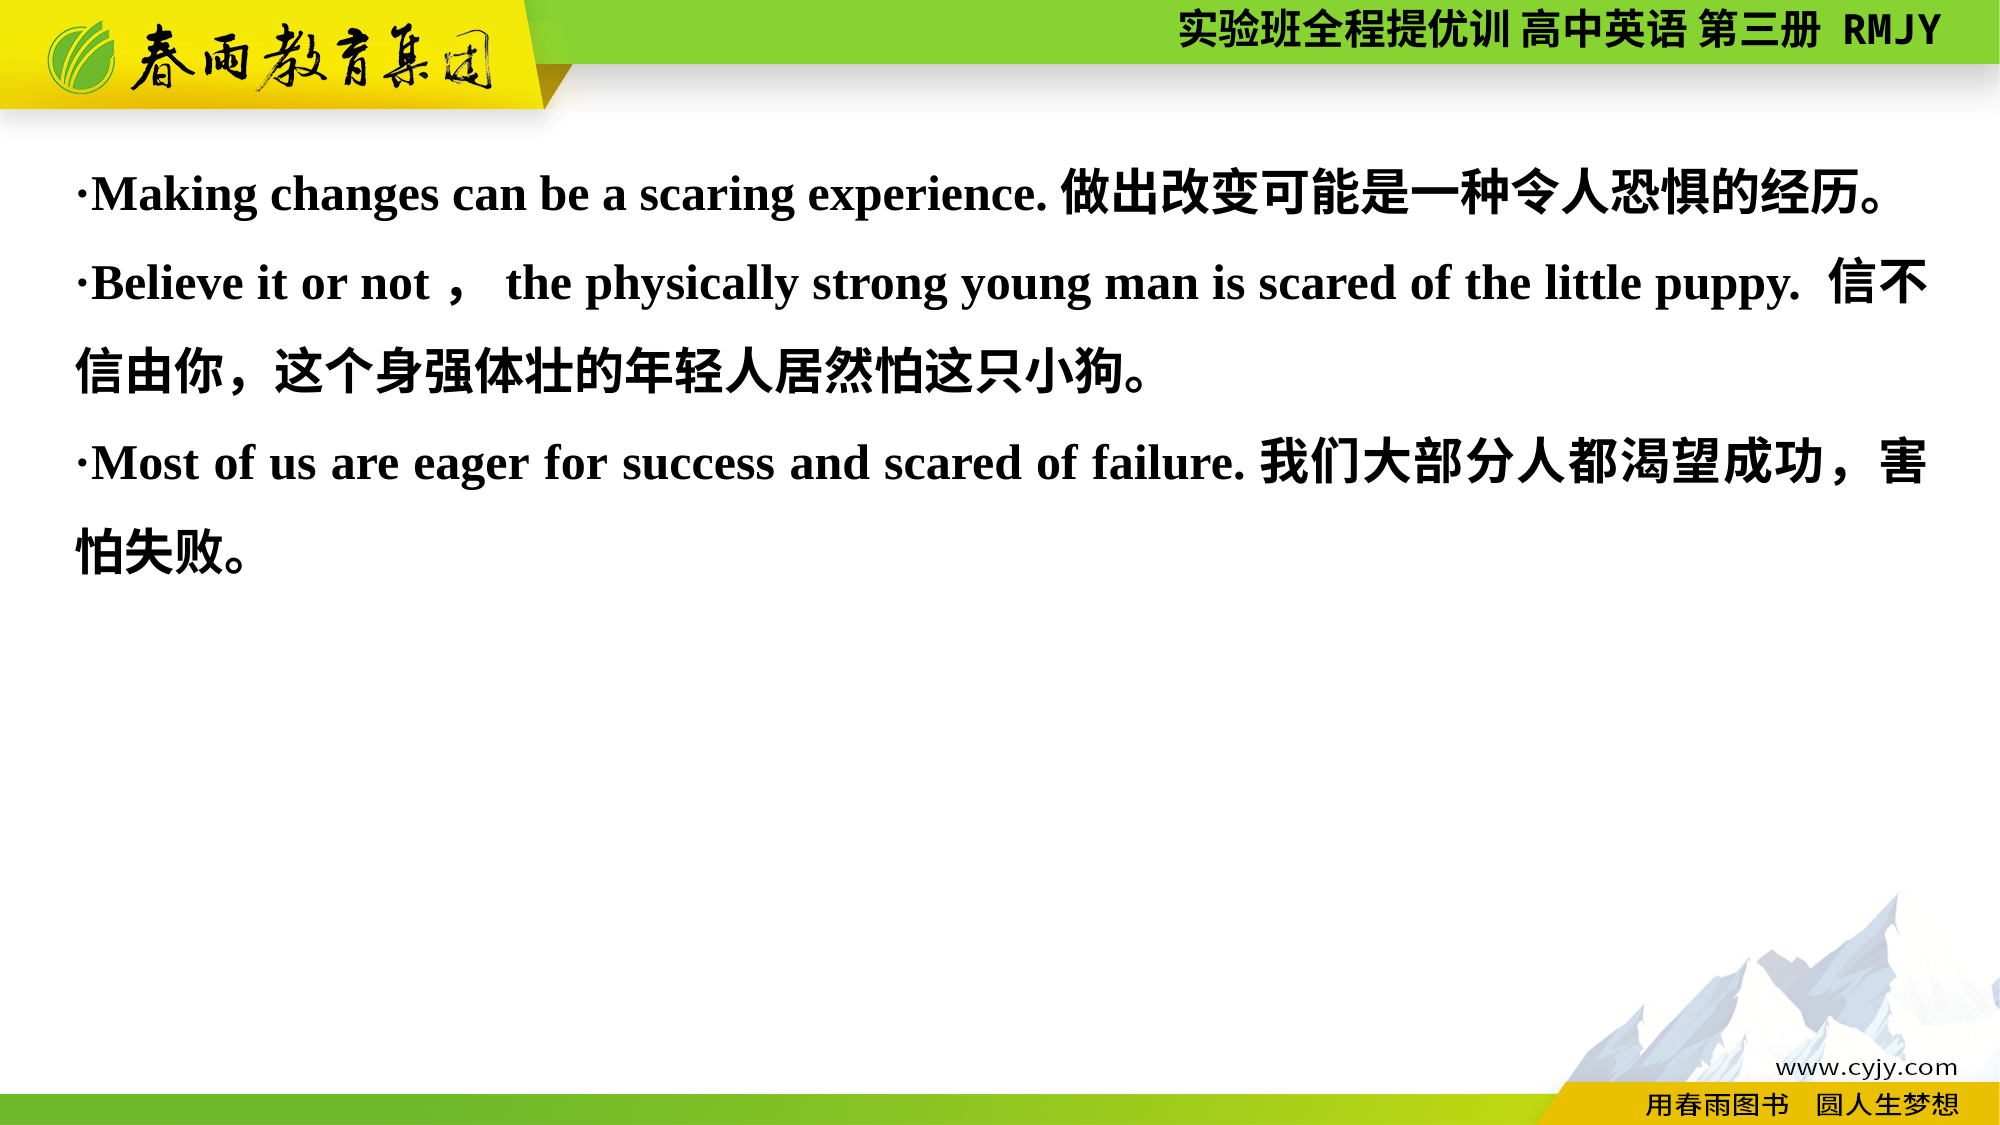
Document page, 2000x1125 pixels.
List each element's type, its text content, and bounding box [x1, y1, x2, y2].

list ·Making changes can be a scaring experience.做出改变可能是一种令人恐惧的经历。 ·Believe it or not，the physically strong young man is scared of the little puppy. 信不信由你，这个身强体壮的年轻人居然怕这只小狗。 ·Most of us are eager for success and scared of failure.我们大部分人都渴望成功，害怕失败。 [59, 122, 1944, 581]
picture [0, 0, 2000, 1125]
